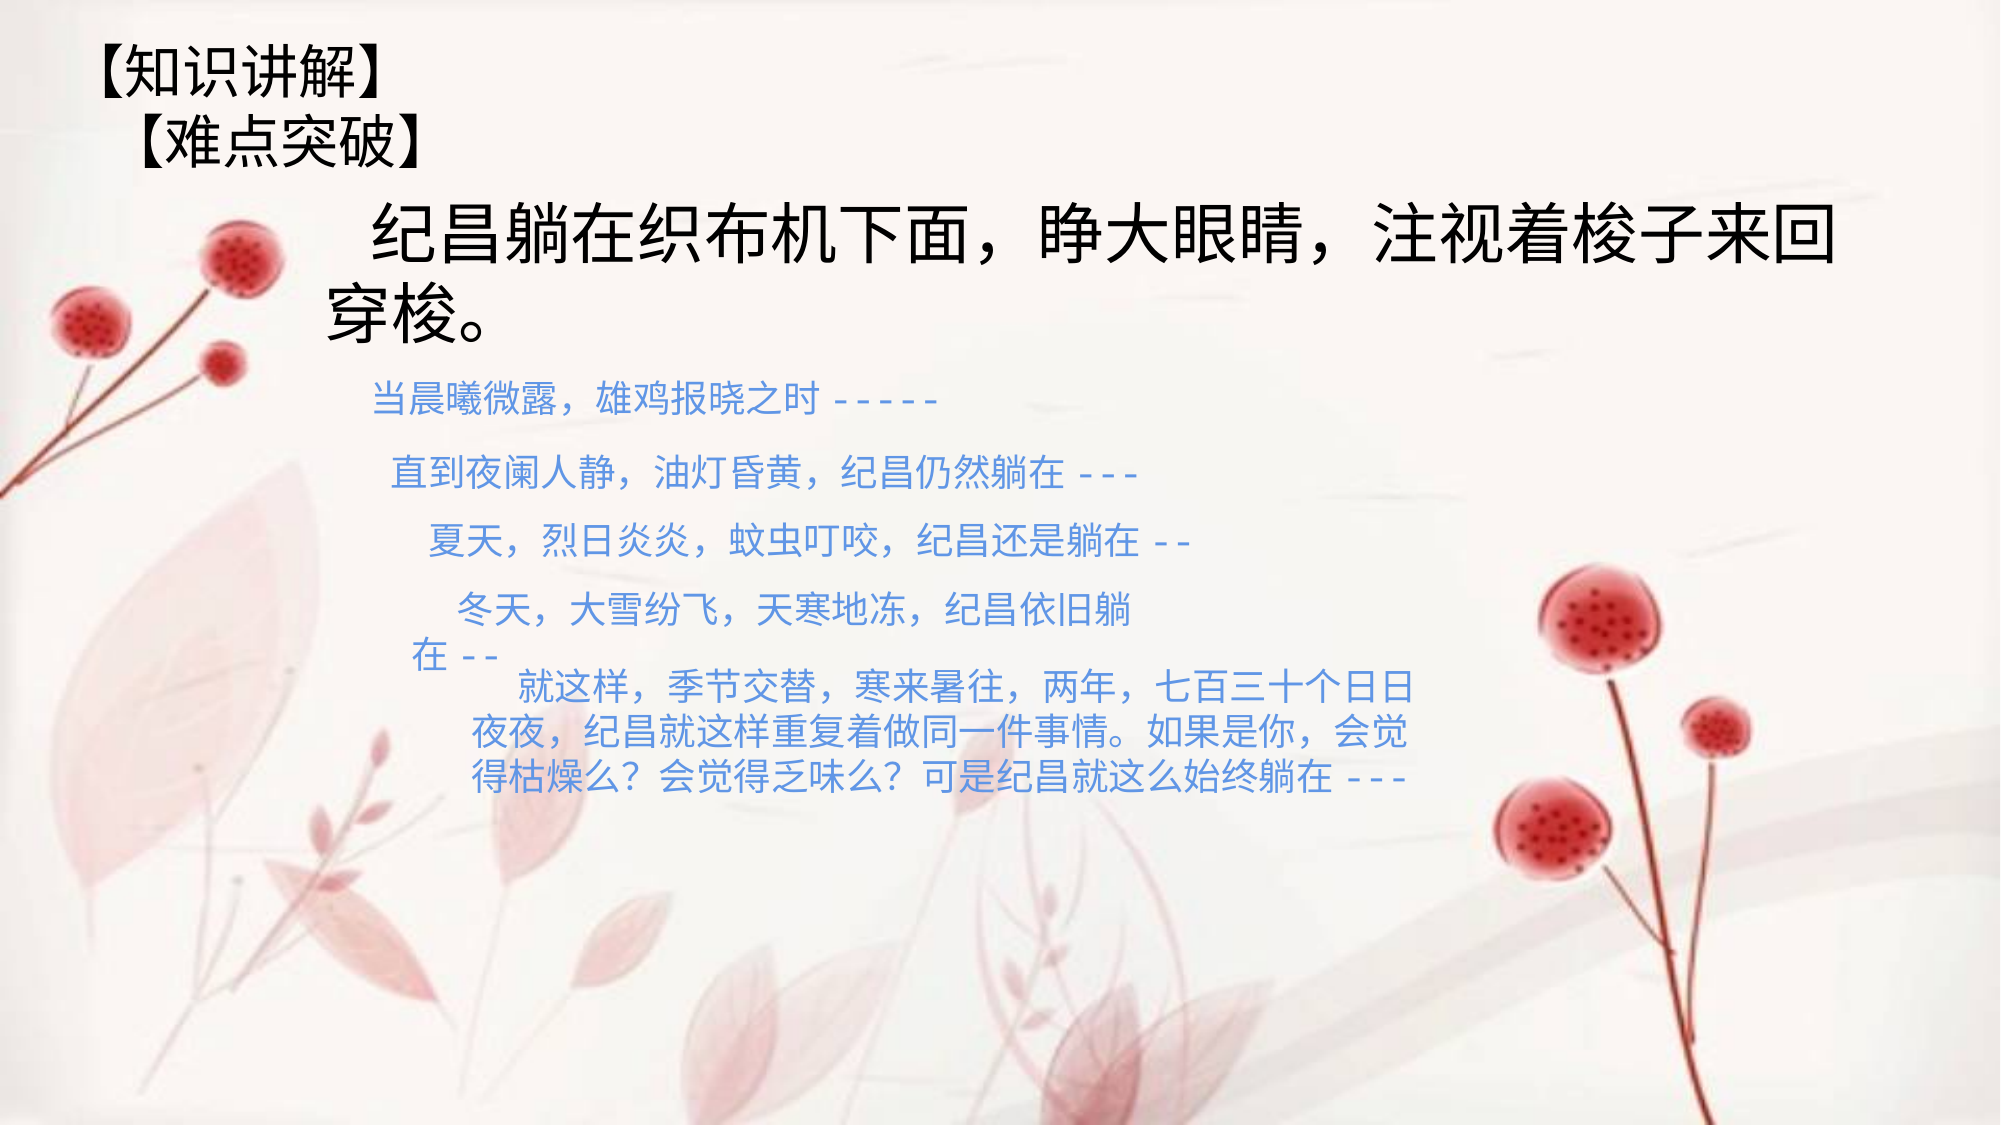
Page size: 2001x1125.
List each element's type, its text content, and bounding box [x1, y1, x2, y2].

text_box 当晨曦微露，雄鸡报晓之时----- [310, 367, 1651, 472]
text_box 直到夜阑人静，油灯昏黄，纪昌仍然躺在--- [330, 441, 1367, 547]
text_box 就这样，季节交替，寒来暑往，两年，七百三十个日日夜夜，纪昌就这样重复着做同一件事情。如果是你，会觉得枯燥么？会觉得乏味么？可是纪昌就这么始终躺在--- [456, 655, 1455, 806]
text_box 冬天，大雪纷飞，天寒地冻，纪昌依旧躺在-- [396, 578, 1227, 729]
text_box 纪昌躺在织布机下面，睁大眼睛，注视着梭子来回穿梭。 [310, 184, 1890, 440]
picture [0, 0, 2001, 1125]
text_box 夏天，烈日炎炎，蚊虫叮咬，纪昌还是躺在-- [368, 509, 1490, 615]
text_box 【知识讲解】 【难点突破】 [51, 28, 600, 183]
